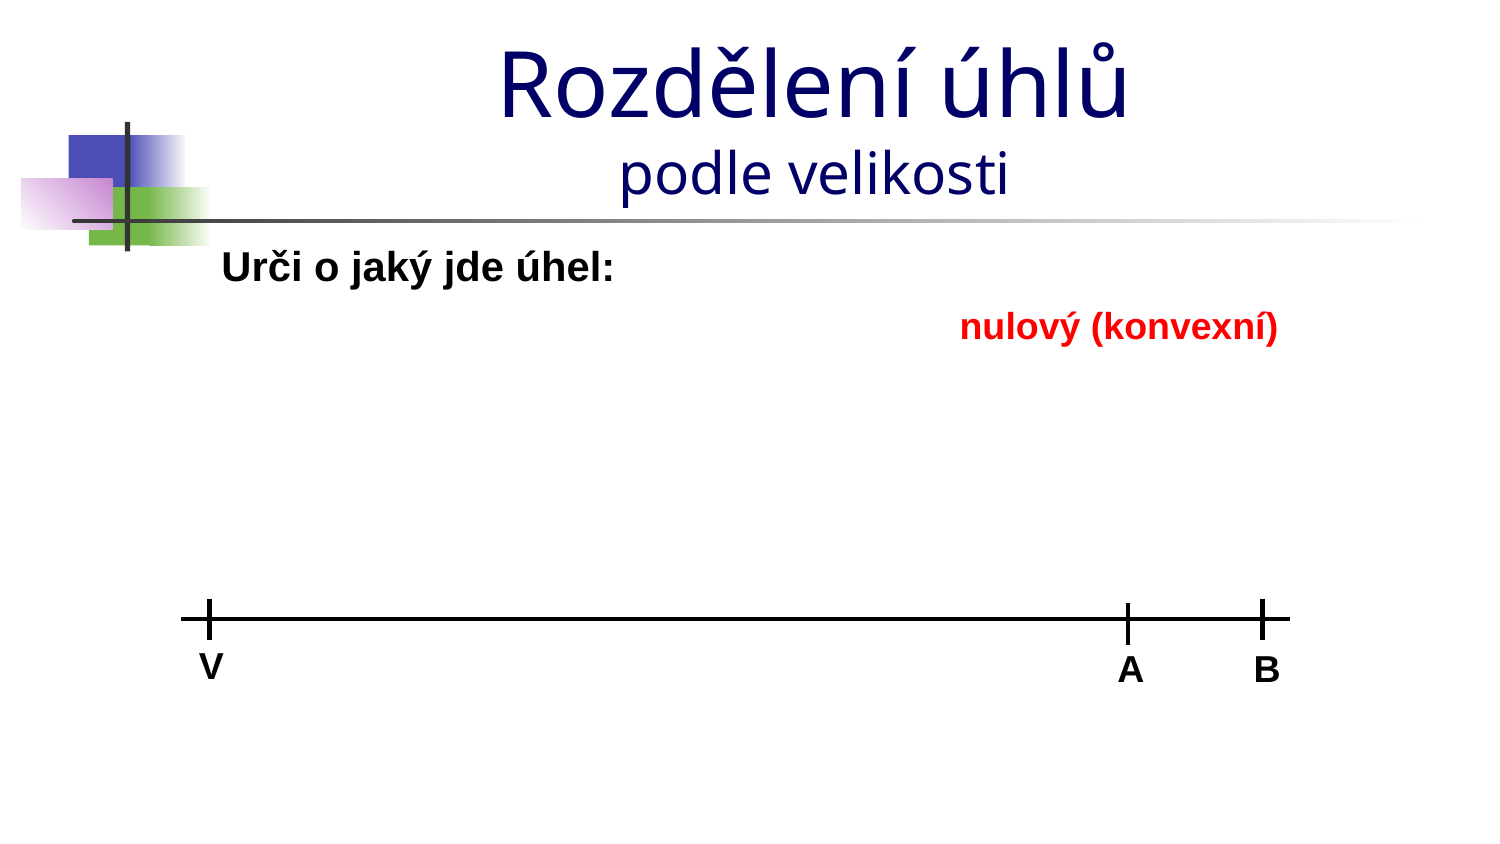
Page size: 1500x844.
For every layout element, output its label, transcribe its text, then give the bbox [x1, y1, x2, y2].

title Rozdělení úhlů podle velikosti [129, 43, 1500, 189]
text_box Urči o jaký jde úhel: [206, 232, 644, 298]
text_box B [1238, 638, 1290, 698]
text_box V [184, 634, 236, 695]
text_box A [1102, 638, 1154, 698]
text_box nulový (konvexní) [944, 295, 1418, 355]
